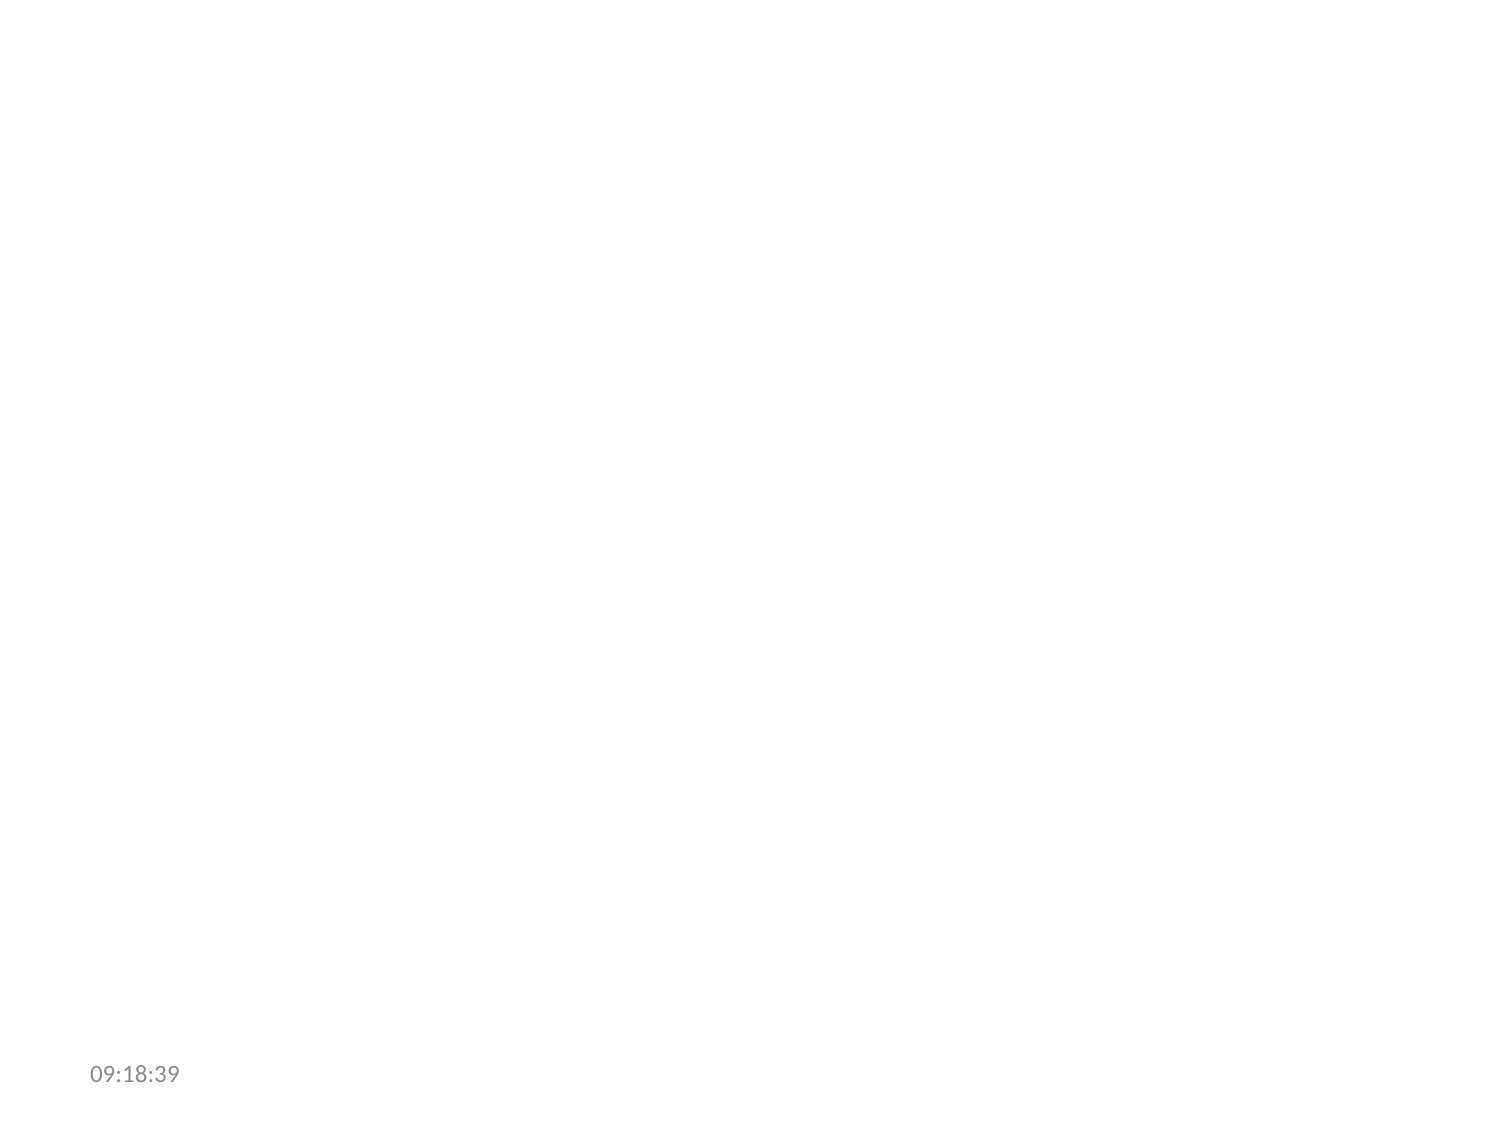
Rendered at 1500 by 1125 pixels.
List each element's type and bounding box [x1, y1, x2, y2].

slide_number [75, 1042, 425, 1103]
